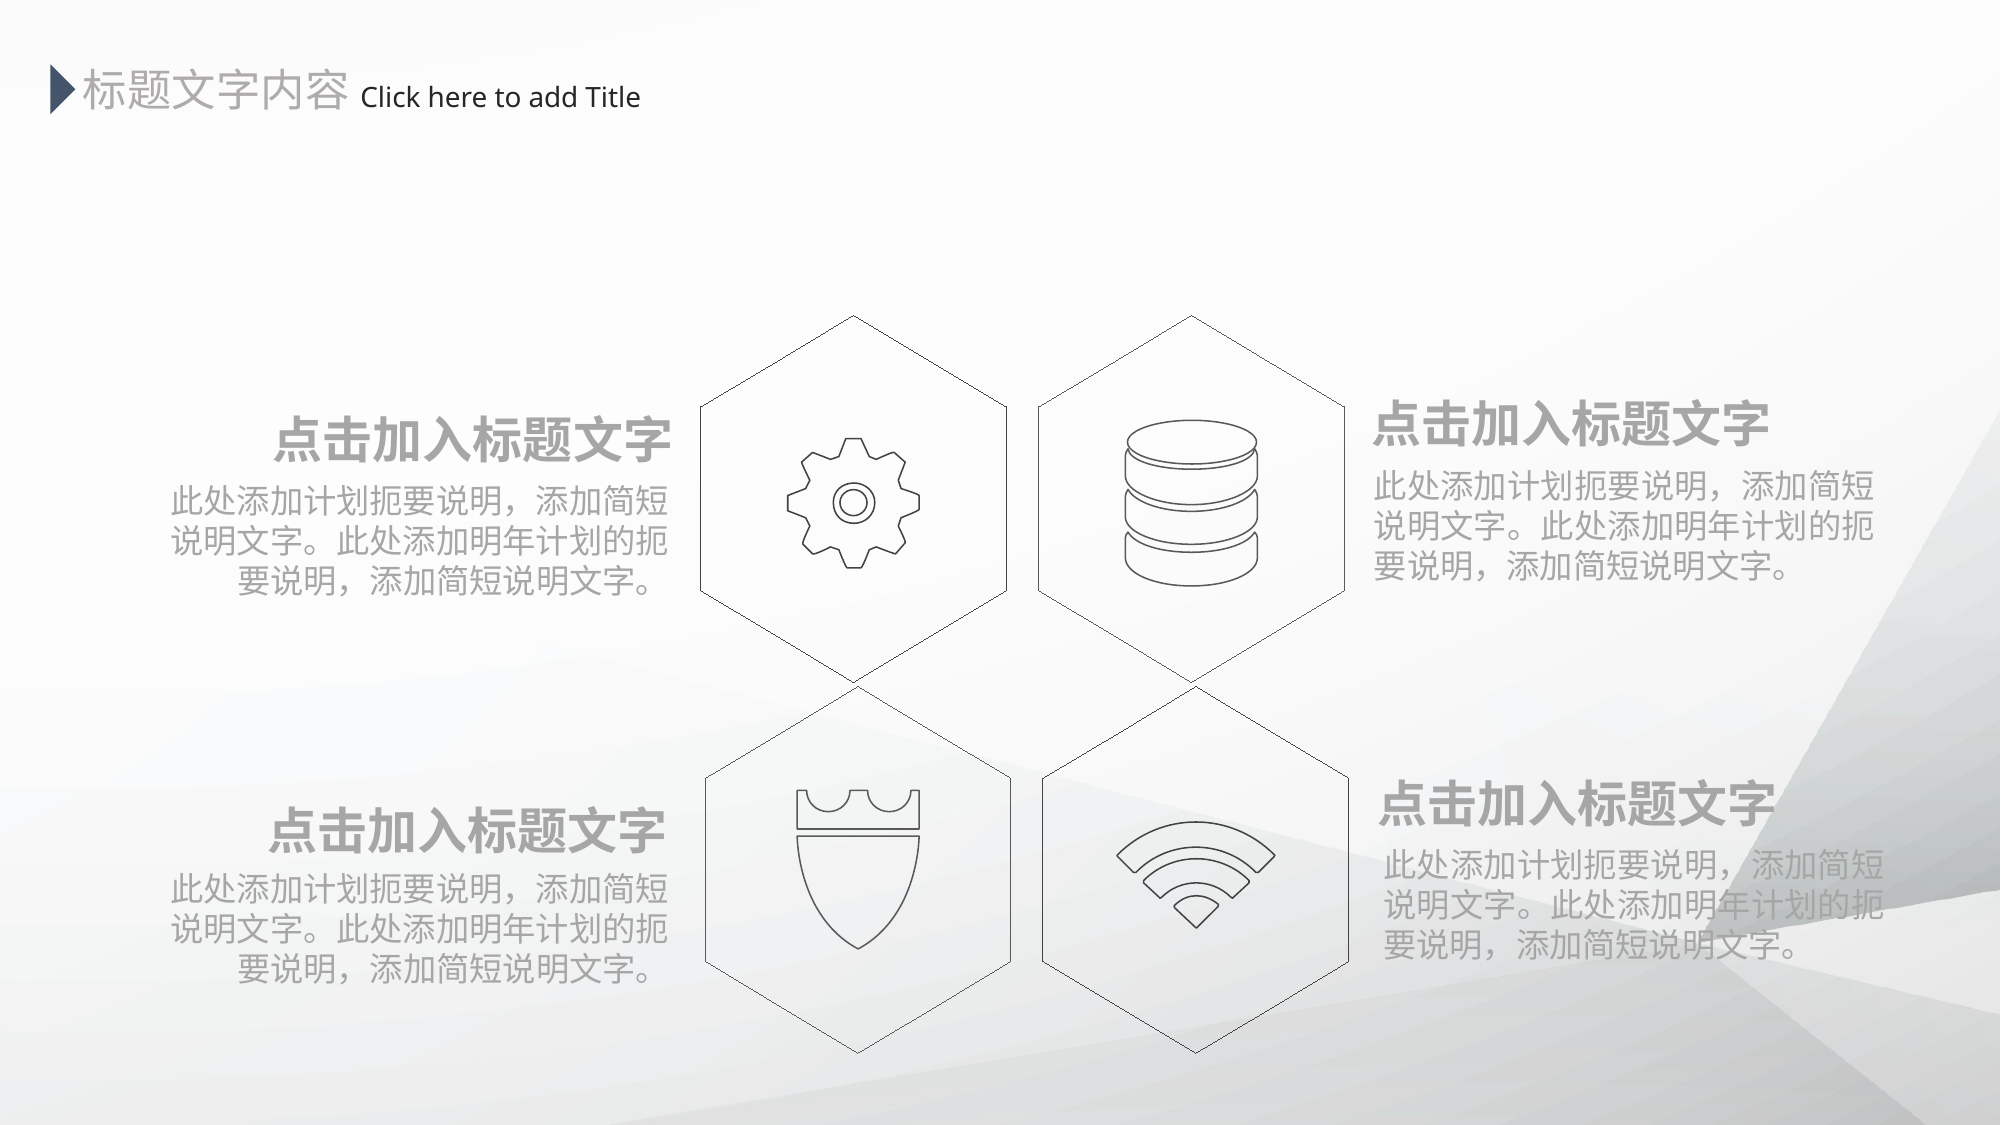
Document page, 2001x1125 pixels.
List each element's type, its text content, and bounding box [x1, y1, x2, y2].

text_box 点击加入标题文字 [1361, 766, 1794, 839]
text_box [1038, 315, 1345, 683]
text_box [797, 790, 920, 949]
text_box 点击加入标题文字 [1355, 387, 1789, 459]
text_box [787, 438, 920, 568]
text_box 点击加入标题文字 [251, 793, 684, 866]
text_box [1042, 686, 1349, 1054]
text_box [1116, 811, 1276, 929]
text_box 此处添加计划扼要说明，添加简短说明文字。此处添加明年计划的扼要说明，添加简短说明文字。 [159, 864, 677, 993]
text_box 此处添加计划扼要说明，添加简短说明文字。此处添加明年计划的扼要说明，添加简短说明文字。 [1366, 461, 1884, 589]
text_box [50, 54, 652, 124]
text_box 点击加入标题文字 [256, 402, 690, 475]
text_box [700, 315, 1007, 683]
text_box 此处添加计划扼要说明，添加简短说明文字。此处添加明年计划的扼要说明，添加简短说明文字。 [1375, 840, 1893, 968]
picture [0, 0, 2000, 1125]
text_box 此处添加计划扼要说明，添加简短说明文字。此处添加明年计划的扼要说明，添加简短说明文字。 [159, 476, 677, 604]
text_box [1125, 420, 1258, 586]
text_box [705, 686, 1011, 1054]
